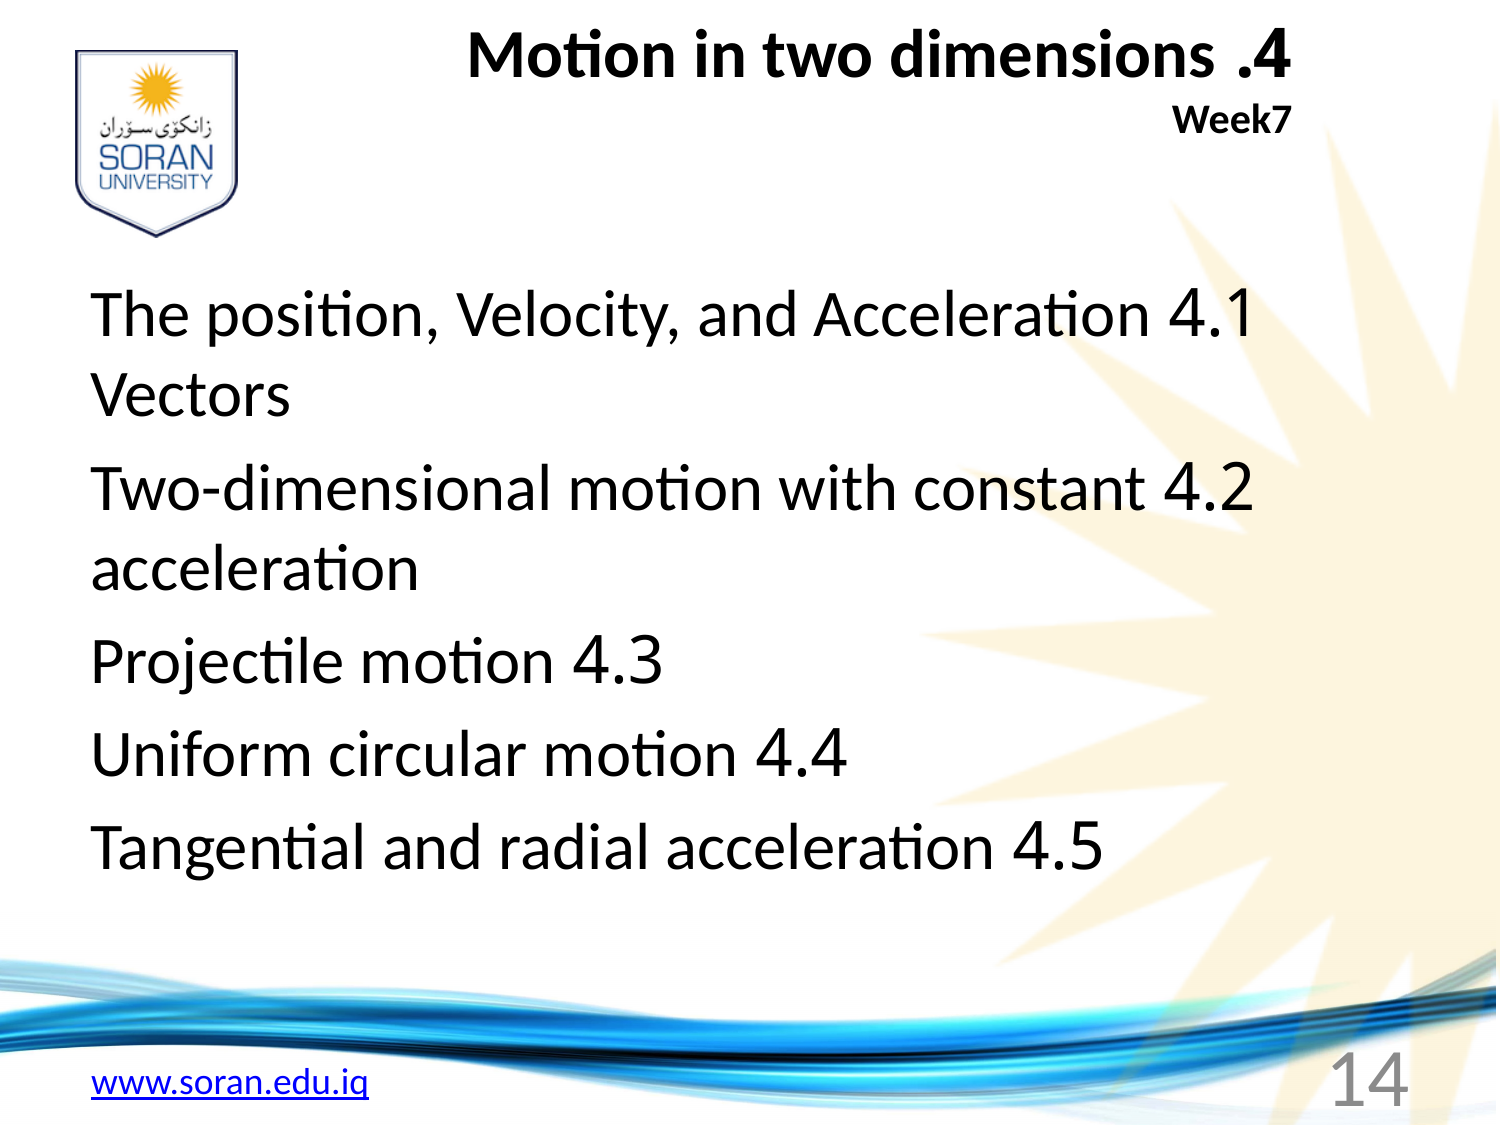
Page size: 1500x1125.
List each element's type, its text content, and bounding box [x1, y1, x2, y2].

title 4. Motion in two dimensions Week7 [75, 0, 1425, 233]
slide_number 14 [1074, 1042, 1425, 1103]
picture [0, 99, 1500, 1125]
list 4.1 The position, Velocity, and Acceleration Vectors 4.2 Two-dimensional motion with constant acceleration 4.3 Projectile motion 4.4 Uniform circular motion 4.5 Tangential and radial acceleration [75, 262, 1425, 1005]
picture [75, 233, 238, 238]
